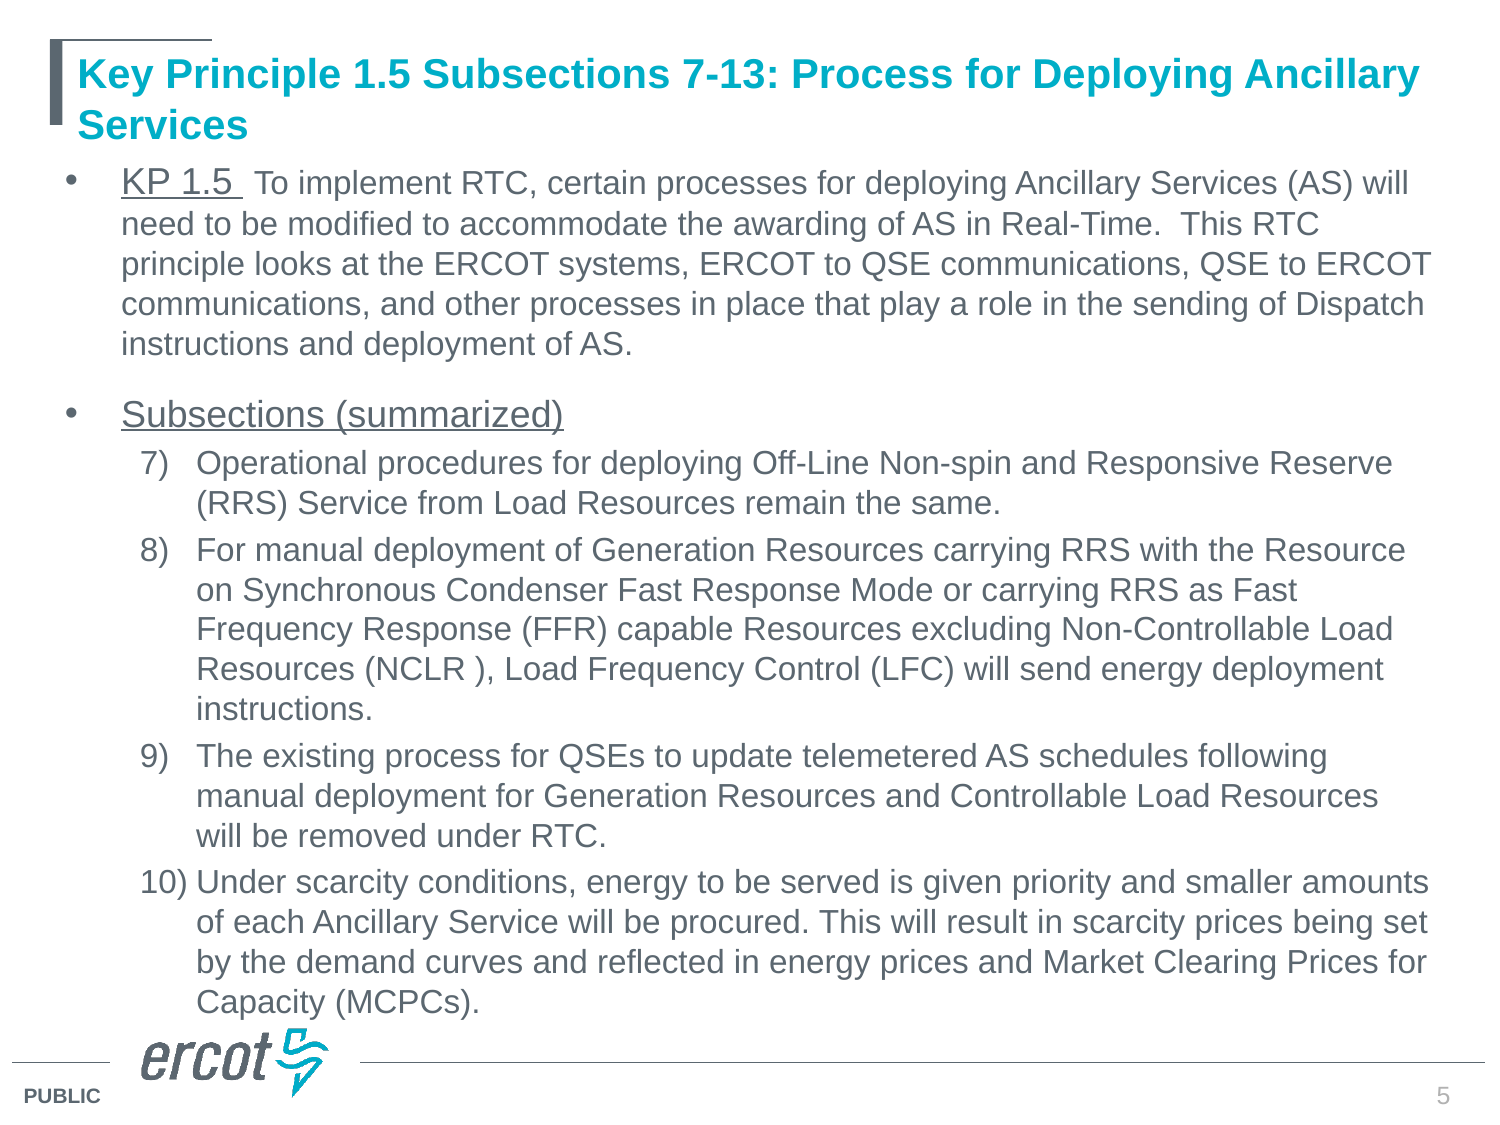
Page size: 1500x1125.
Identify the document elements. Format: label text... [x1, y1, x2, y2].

slide_number 5 [1400, 1076, 1488, 1113]
picture [137, 1024, 332, 1100]
list KP 1.5 To implement RTC, certain processes for deploying Ancillary Services (AS) will need to be modified to accommodate the awarding of AS in Real-Time. This RTC principle looks at the ERCOT systems, ERCOT to QSE communications, QSE to ERCOT communications, and other processes in place that play a role in the sending of Dispatch instructions and deployment of AS. Subsections (summarized) Operational procedures for deploying Off-Line Non-spin and Responsive Reserve (RRS) Service from Load Resources remain the same. For manual deployment of Generation Resources carrying RRS with the Resource on Synchronous Condenser Fast Response Mode or carrying RRS as Fast Frequency Response (FFR) capable Resources excluding Non-Controllable Load Resources (NCLR ), Load Frequency Control (LFC) will send energy deployment instructions. The existing process for QSEs to update telemetered AS schedules following manual deployment for Generation Resources and Controllable Load Resources will be removed under RTC. Under scarcity conditions, energy to be served is given priority and smaller amounts of each Ancillary Service will be procured. This will result in scarcity prices being set by the demand curves and reflected in energy prices and Market Clearing Prices for Capacity (MCPCs). [50, 149, 1450, 979]
title Key Principle 1.5 Subsections 7-13: Process for Deploying Ancillary Services [62, 39, 1488, 125]
